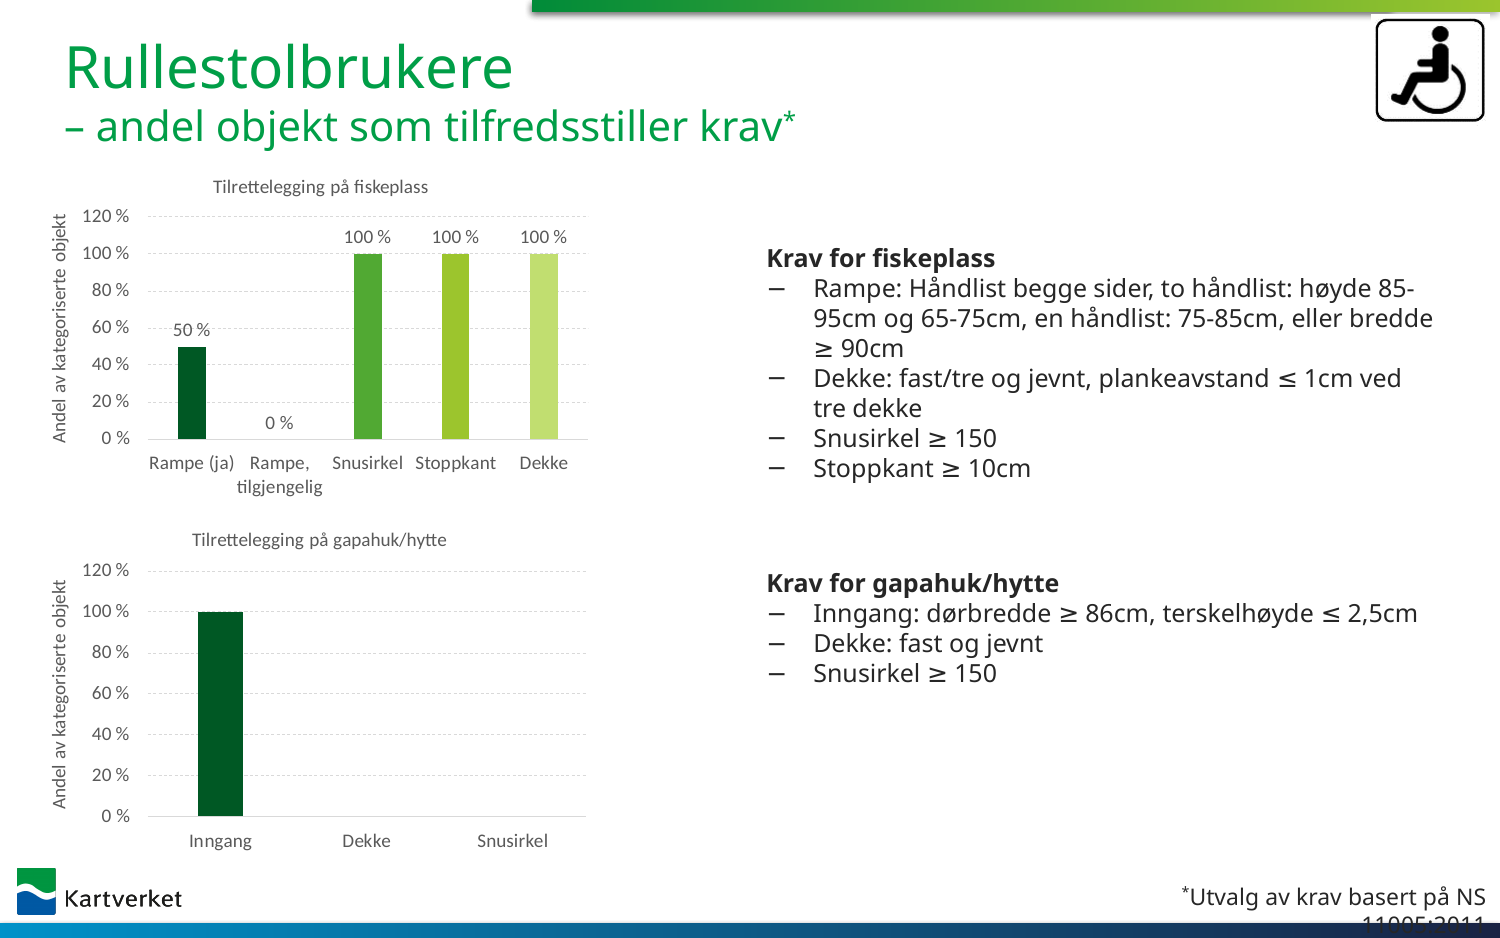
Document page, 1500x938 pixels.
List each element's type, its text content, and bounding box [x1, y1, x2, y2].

picture [1371, 13, 1491, 127]
text_box Krav for fiskeplass Rampe: Håndlist begge sider, to håndlist: høyde 85-95cm og 65-75cm, en håndlist: 75-85cm, eller bredde ≥ 90cm Dekke: fast/tre og jevnt, plankeavstand ≤ 1cm ved tre dekke Snusirkel ≥ 150 Stoppkant ≥ 10cm [751, 235, 1452, 490]
text_box Krav for gapahuk/hytte Inngang: dørbredde ≥ 86cm, terskelhøyde ≤ 2,5cm Dekke: fast og jevnt Snusirkel ≥ 150 [751, 560, 1452, 695]
picture [41, 520, 597, 859]
picture [41, 166, 599, 505]
text_box Rullestolbrukere – andel objekt som tilfredsstiller krav* [49, 29, 1431, 158]
text_box *Utvalg av krav basert på NS 11005:2011 [1068, 873, 1500, 938]
